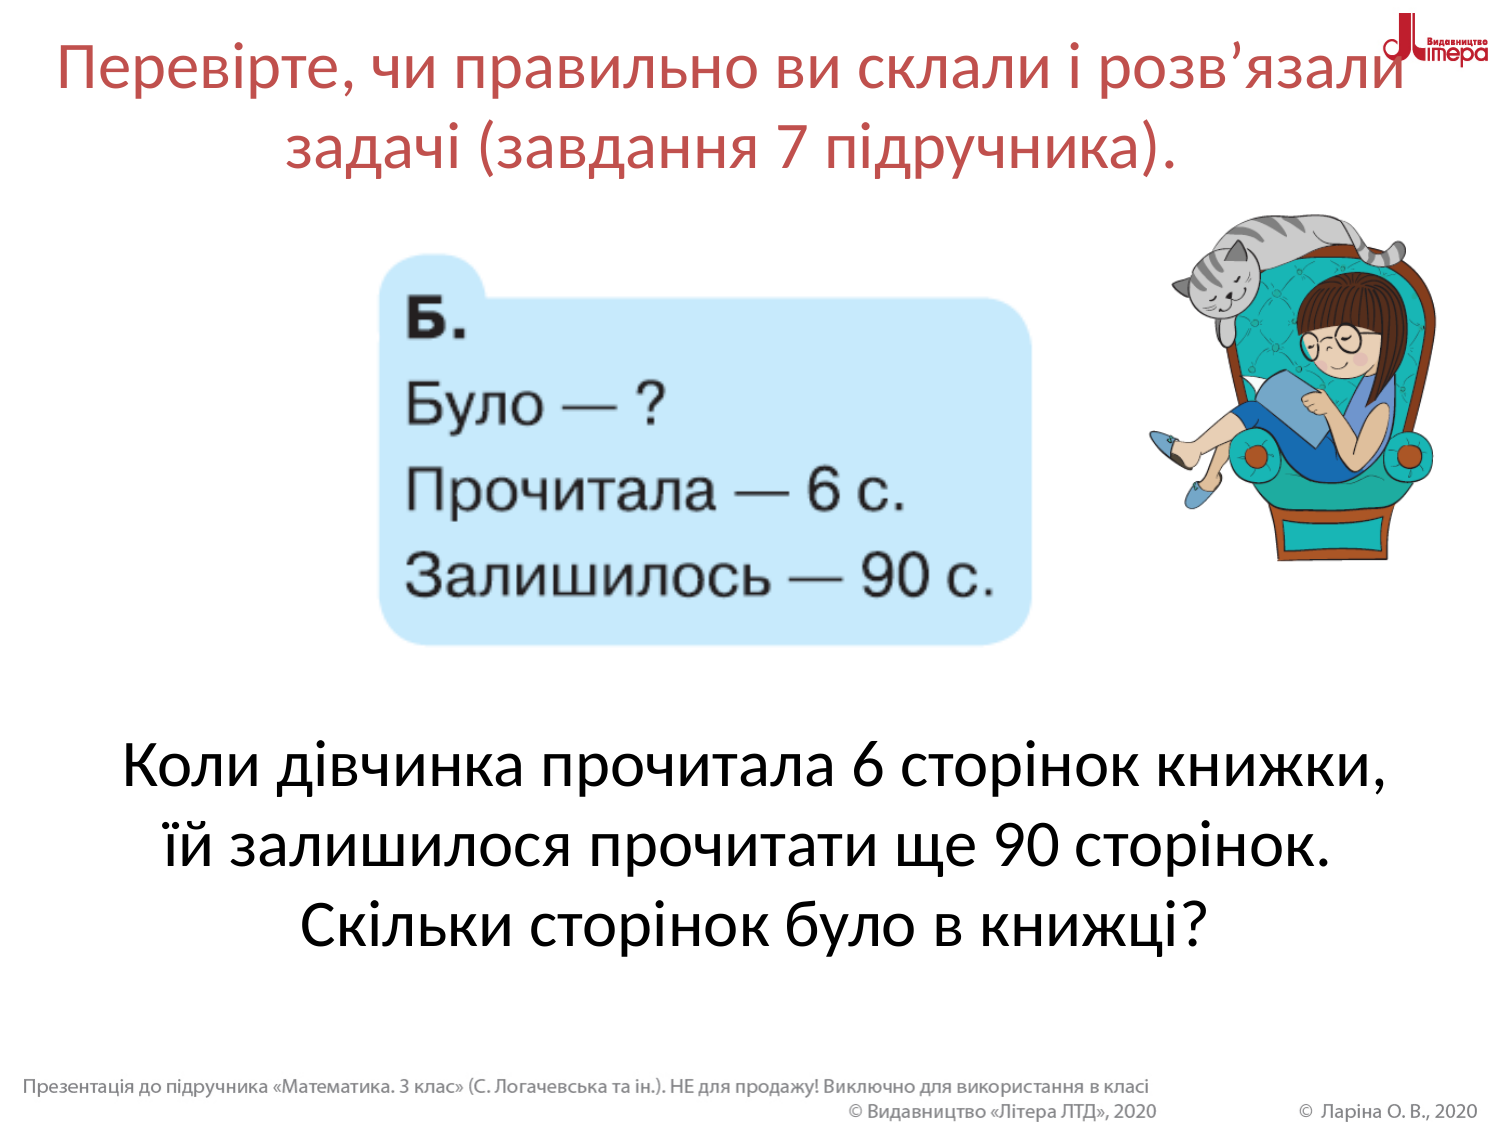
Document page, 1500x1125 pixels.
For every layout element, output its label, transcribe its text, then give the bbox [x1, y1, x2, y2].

text_box Коли дівчинка прочитала 6 сторінок книжки, їй залишилося прочитати ще 90 сторінок. Скільки сторінок було в книжці? [100, 692, 1412, 988]
picture [0, 0, 1500, 1125]
title Перевірте, чи правильно ви склали і розв’язали задачі (завдання 7 підручника). [29, 19, 1436, 185]
